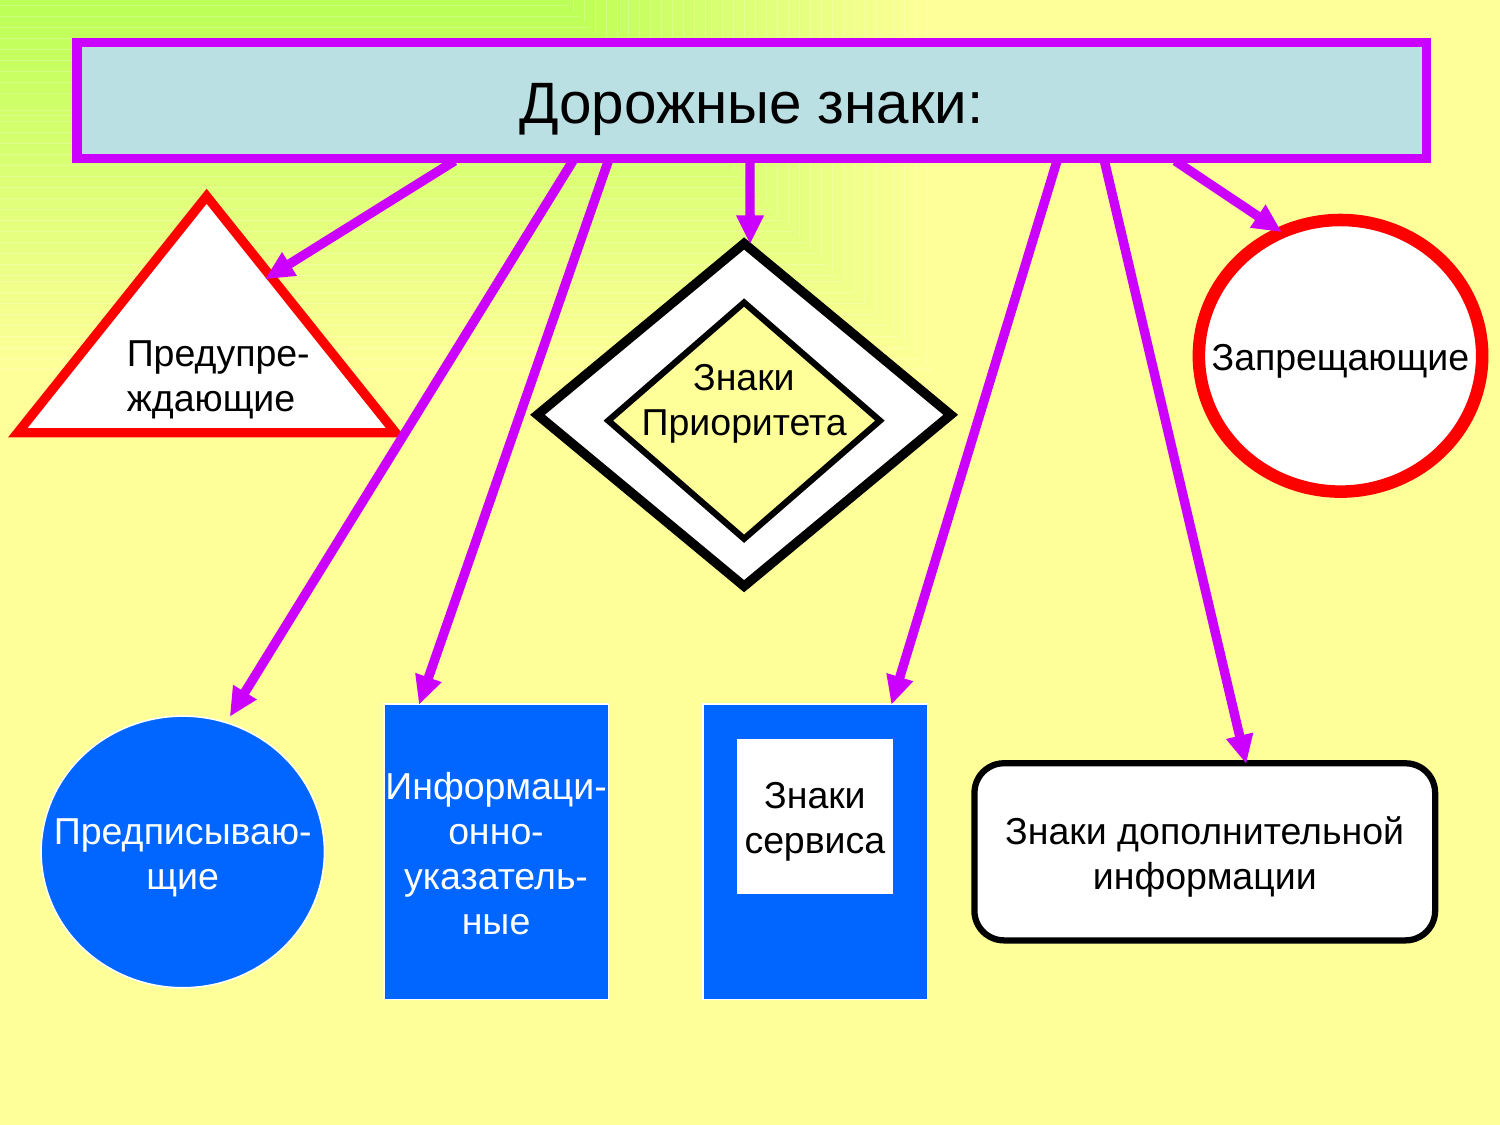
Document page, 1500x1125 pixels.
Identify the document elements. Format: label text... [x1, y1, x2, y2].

text_box Предписываю- щие [41, 716, 325, 988]
text_box [1104, 160, 1250, 764]
text_box Информаци- онно- указатель- ные [383, 704, 609, 1000]
text_box Предупре- ждающие [17, 196, 396, 433]
text_box [417, 379, 532, 705]
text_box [537, 243, 951, 587]
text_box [702, 703, 928, 1000]
text_box [265, 160, 455, 279]
text_box [889, 596, 925, 702]
text_box Знаки дополнительной информации [974, 763, 1436, 941]
text_box [743, 160, 757, 241]
text_box Запрещающие [1198, 219, 1483, 492]
title Дорожные знаки: [76, 42, 1428, 159]
text_box [1175, 160, 1282, 232]
text_box [230, 160, 573, 717]
